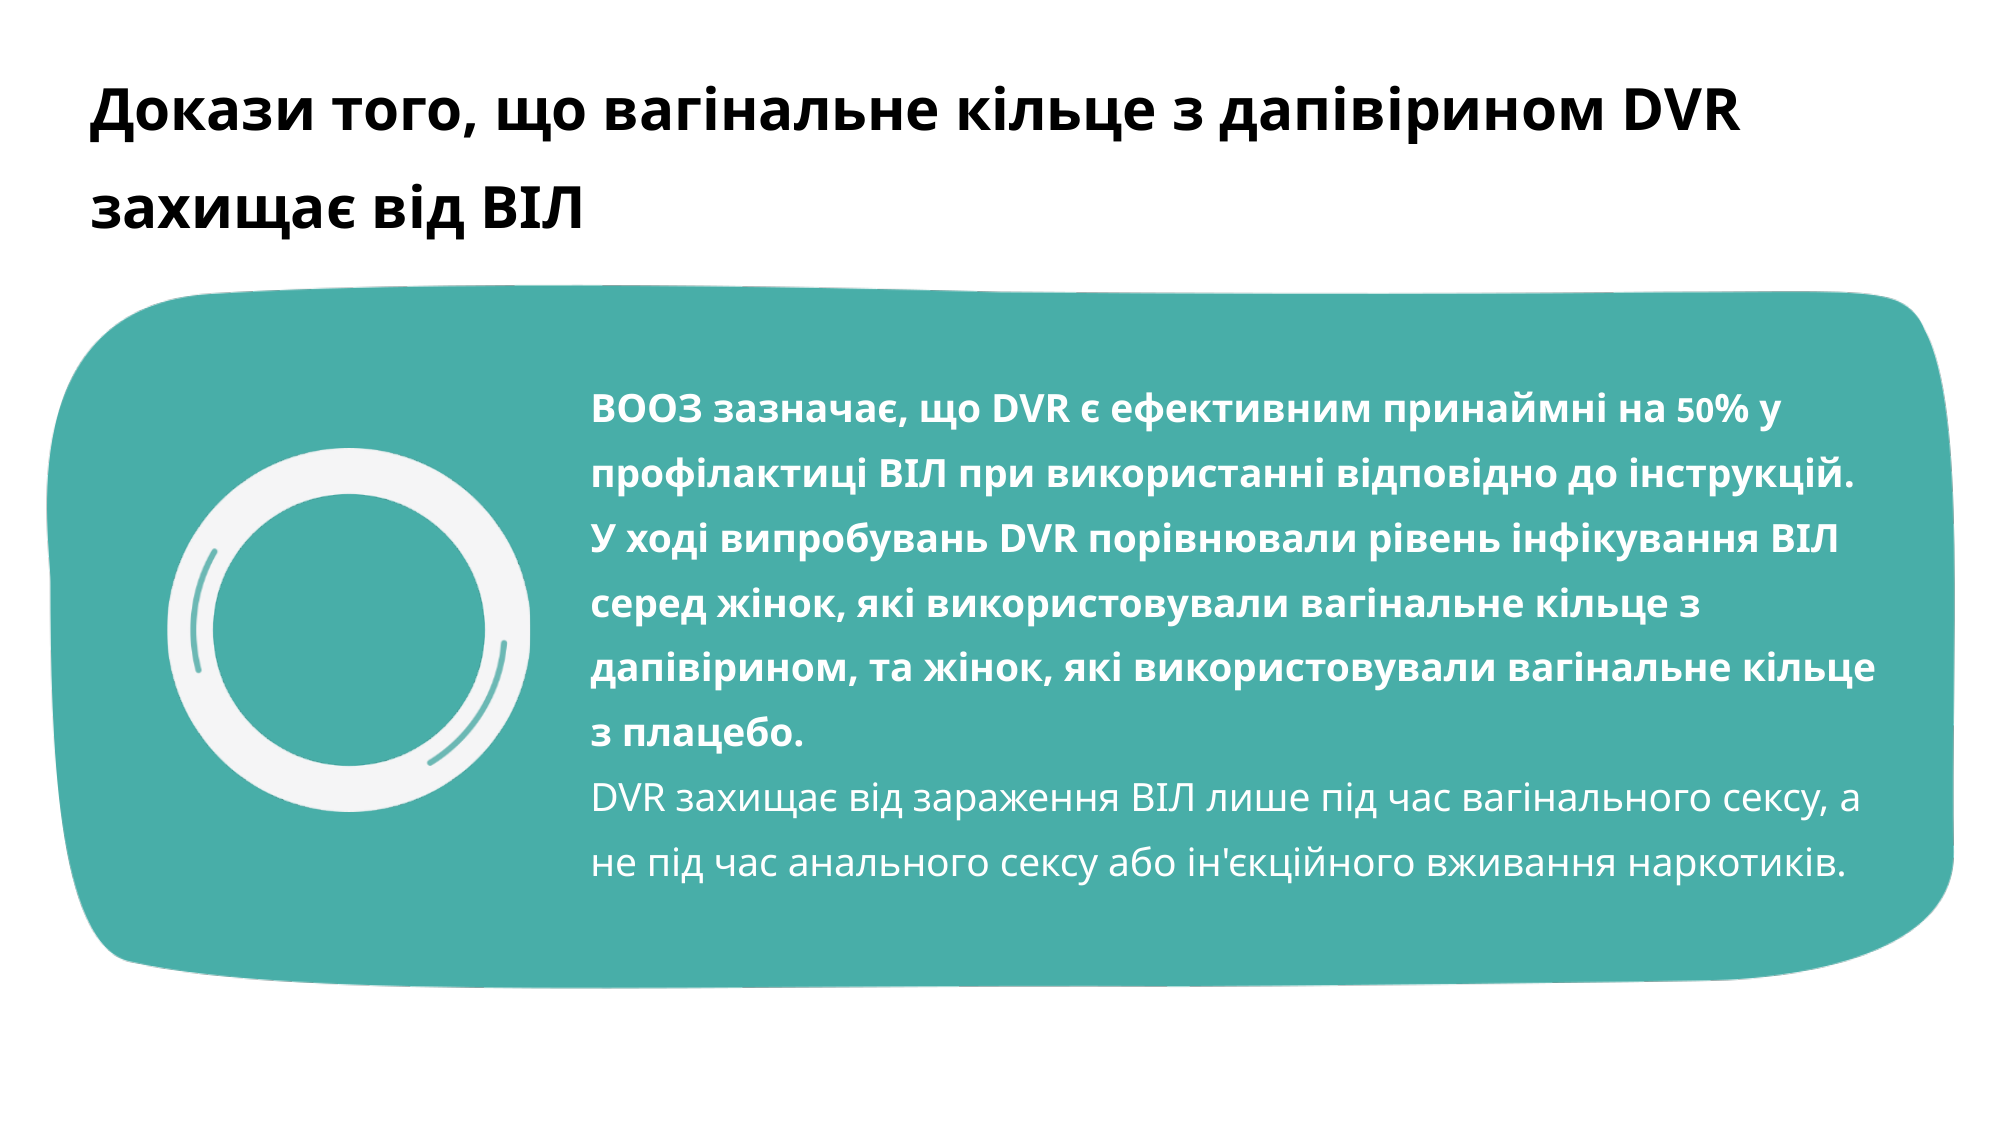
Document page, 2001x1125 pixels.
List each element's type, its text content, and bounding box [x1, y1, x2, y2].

text_box [167, 448, 531, 812]
text_box ВООЗ зазначає, що DVR є ефективним принаймні на 50% у профілактиці ВІЛ при використанні відповідно до інструкцій. У ході випробувань DVR порівнювали рівень інфікування ВІЛ серед жінок, які використовували вагінальне кільце з дапівірином, та жінок, які використовували вагінальне кільце з плацебо. DVR захищає від зараження ВІЛ лише під час вагінального сексу, а не під час анального сексу або ін'єкційного вживання наркотиків. [590, 366, 1883, 884]
text_box [9, 276, 1968, 1002]
text_box Докази того, що вагінальне кільце з дапівірином DVR захищає від ВІЛ [90, 44, 1910, 241]
